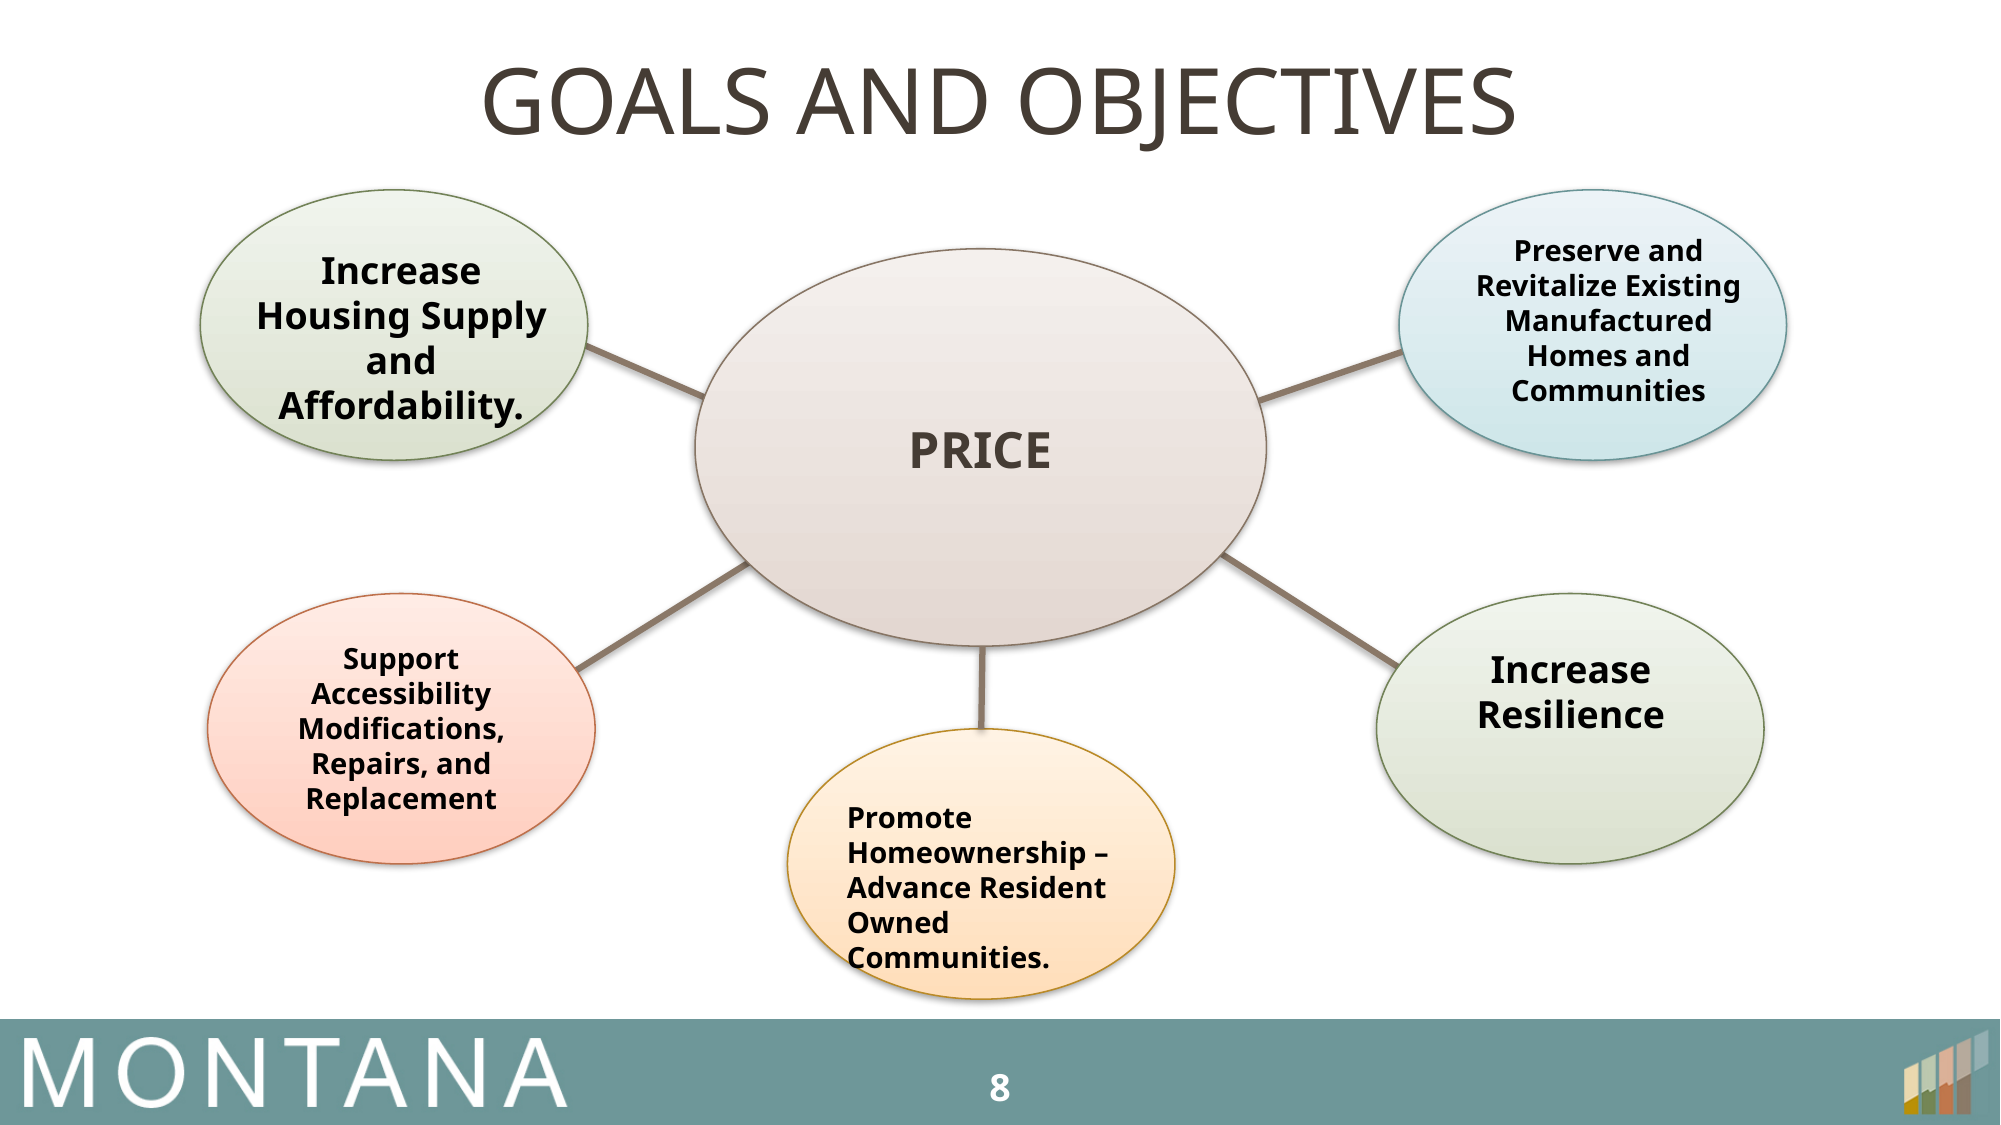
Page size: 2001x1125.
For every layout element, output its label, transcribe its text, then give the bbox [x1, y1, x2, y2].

text_box [694, 247, 1268, 647]
text_box Preserve and Revitalize Existing Manufactured Homes and Communities [1453, 225, 1764, 415]
text_box [1375, 661, 1765, 865]
text_box [279, 435, 509, 462]
text_box [261, 823, 542, 865]
text_box Promote Homeownership – Advance Resident Owned Communities. [832, 791, 1168, 982]
text_box [1398, 230, 1739, 462]
text_box [243, 189, 545, 239]
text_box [1258, 351, 1403, 402]
text_box [1461, 189, 1725, 225]
text_box Increase Housing Supply and Affordability. [226, 239, 577, 435]
picture [0, 1019, 2000, 1125]
text_box Increase Resilience [1403, 639, 1739, 744]
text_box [568, 561, 750, 676]
text_box [1424, 592, 1717, 639]
text_box PRICE [723, 411, 1239, 486]
text_box Support Accessibility Modifications, Repairs, and Replacement [249, 632, 554, 823]
text_box [206, 644, 249, 814]
text_box [786, 728, 1146, 952]
title GOALS AND OBJECTIVES [37, 29, 1963, 167]
text_box [264, 592, 539, 632]
text_box 8 [950, 1056, 1050, 1117]
text_box [884, 982, 1078, 1000]
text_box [1221, 553, 1400, 668]
text_box [1168, 826, 1176, 902]
text_box [554, 644, 596, 813]
text_box [199, 256, 226, 394]
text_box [584, 345, 713, 402]
text_box [1764, 260, 1788, 390]
text_box [577, 278, 589, 372]
